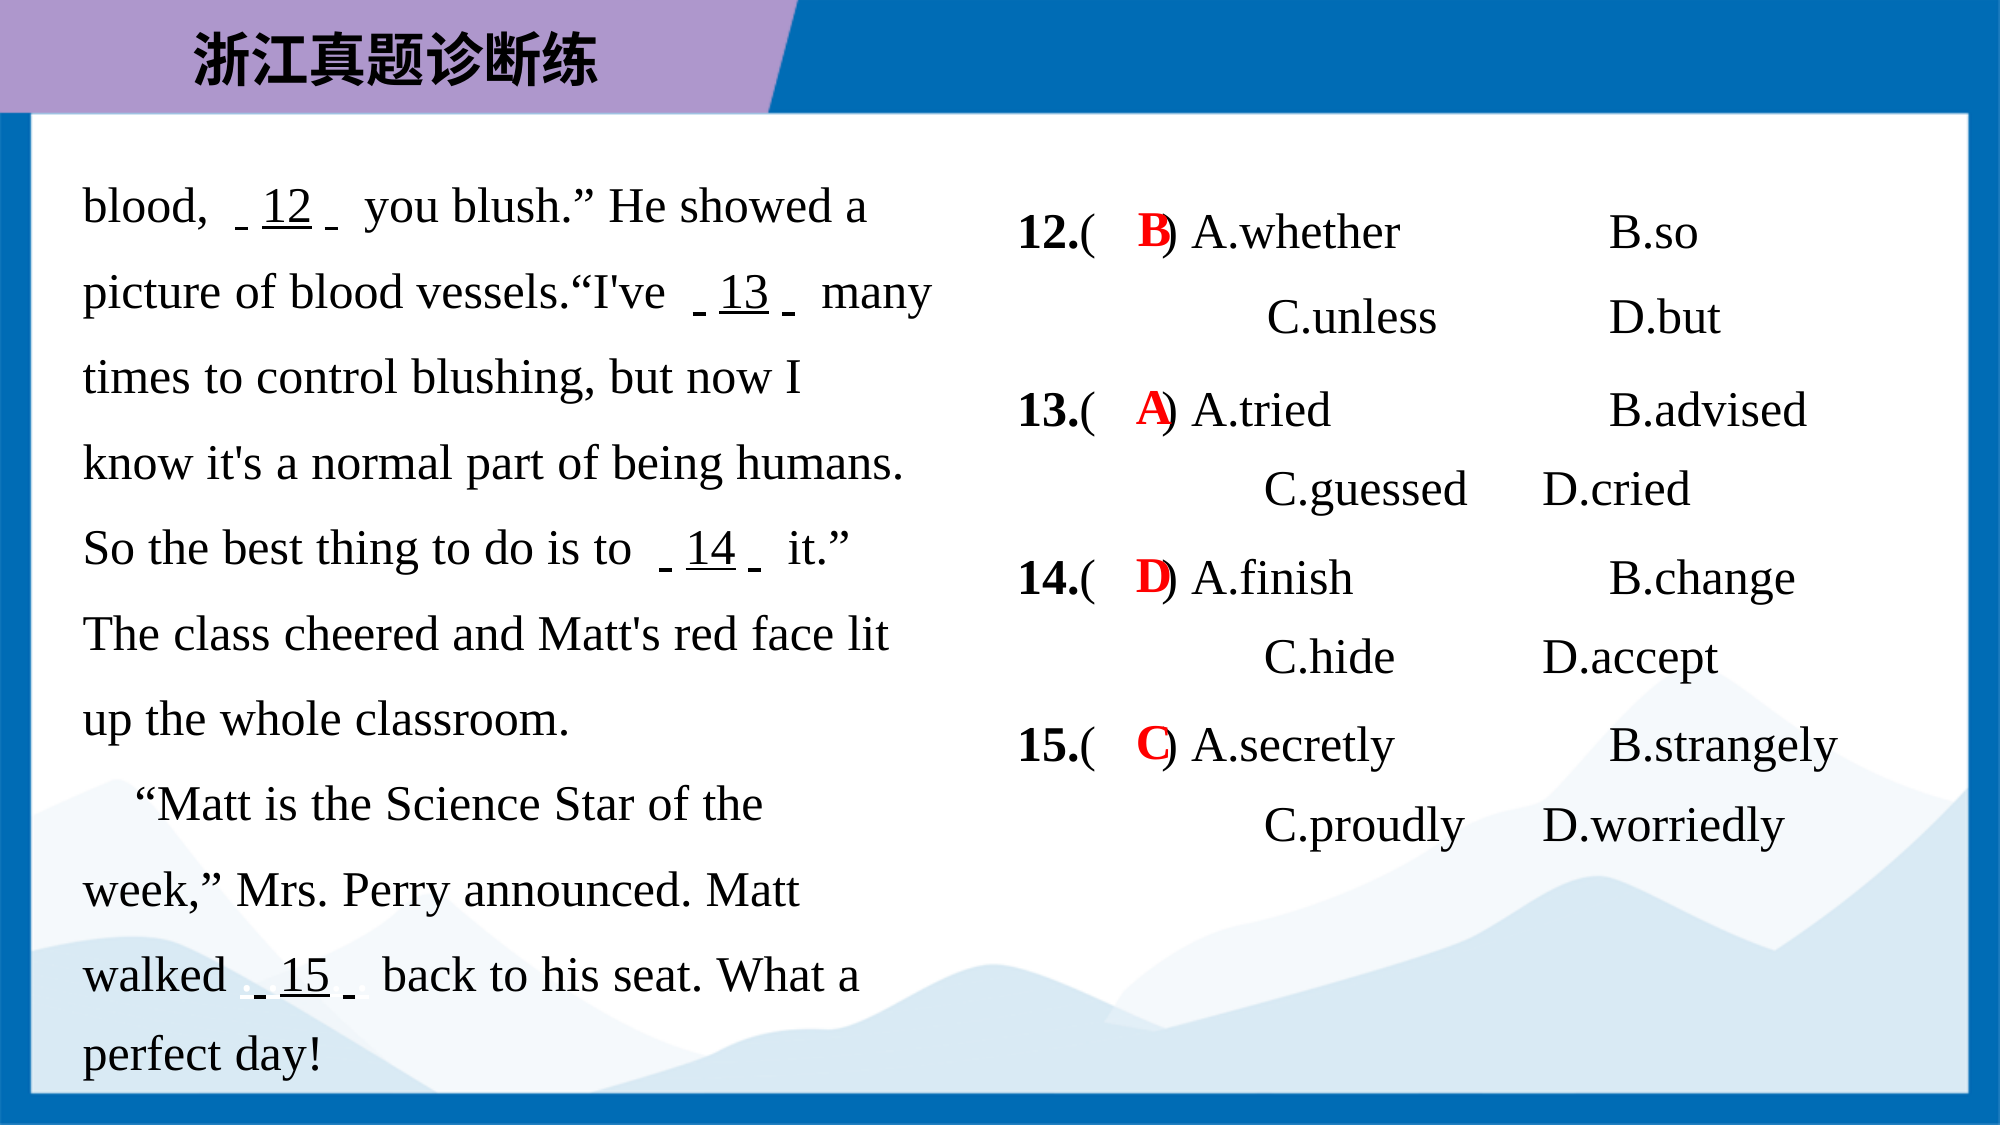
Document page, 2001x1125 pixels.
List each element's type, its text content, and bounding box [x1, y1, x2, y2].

text_box B [1119, 174, 1190, 249]
text_box D [1117, 520, 1190, 595]
text_box C [1117, 688, 1190, 763]
text_box 13.( ) A.tried B.advised C.guessed D.cried [1016, 351, 1919, 509]
text_box 14.( ) A.finish B.change C.hide D.accept [1016, 518, 1919, 676]
text_box 12.( ) A.whether B.so C.unless D.but [1016, 172, 1919, 330]
text_box blood, . .12. . you blush.” He showed a picture of blood vessels.“I've . .13. . many times to control blushing, but now I know it's a normal part of being humans. So the best thing to do is to . .14. . it.” The class cheered and Matt's red face lit up the whole classroom. “Matt is the Science Star of the week,” Mrs. Perry announced. Matt walked . .15. . back to his seat. What a perfect day! [82, 147, 984, 1074]
picture [0, 0, 2000, 1125]
text_box A [1117, 353, 1190, 427]
text_box 15.( ) A.secretly B.strangely C.proudly D.worriedly [1016, 686, 1919, 844]
